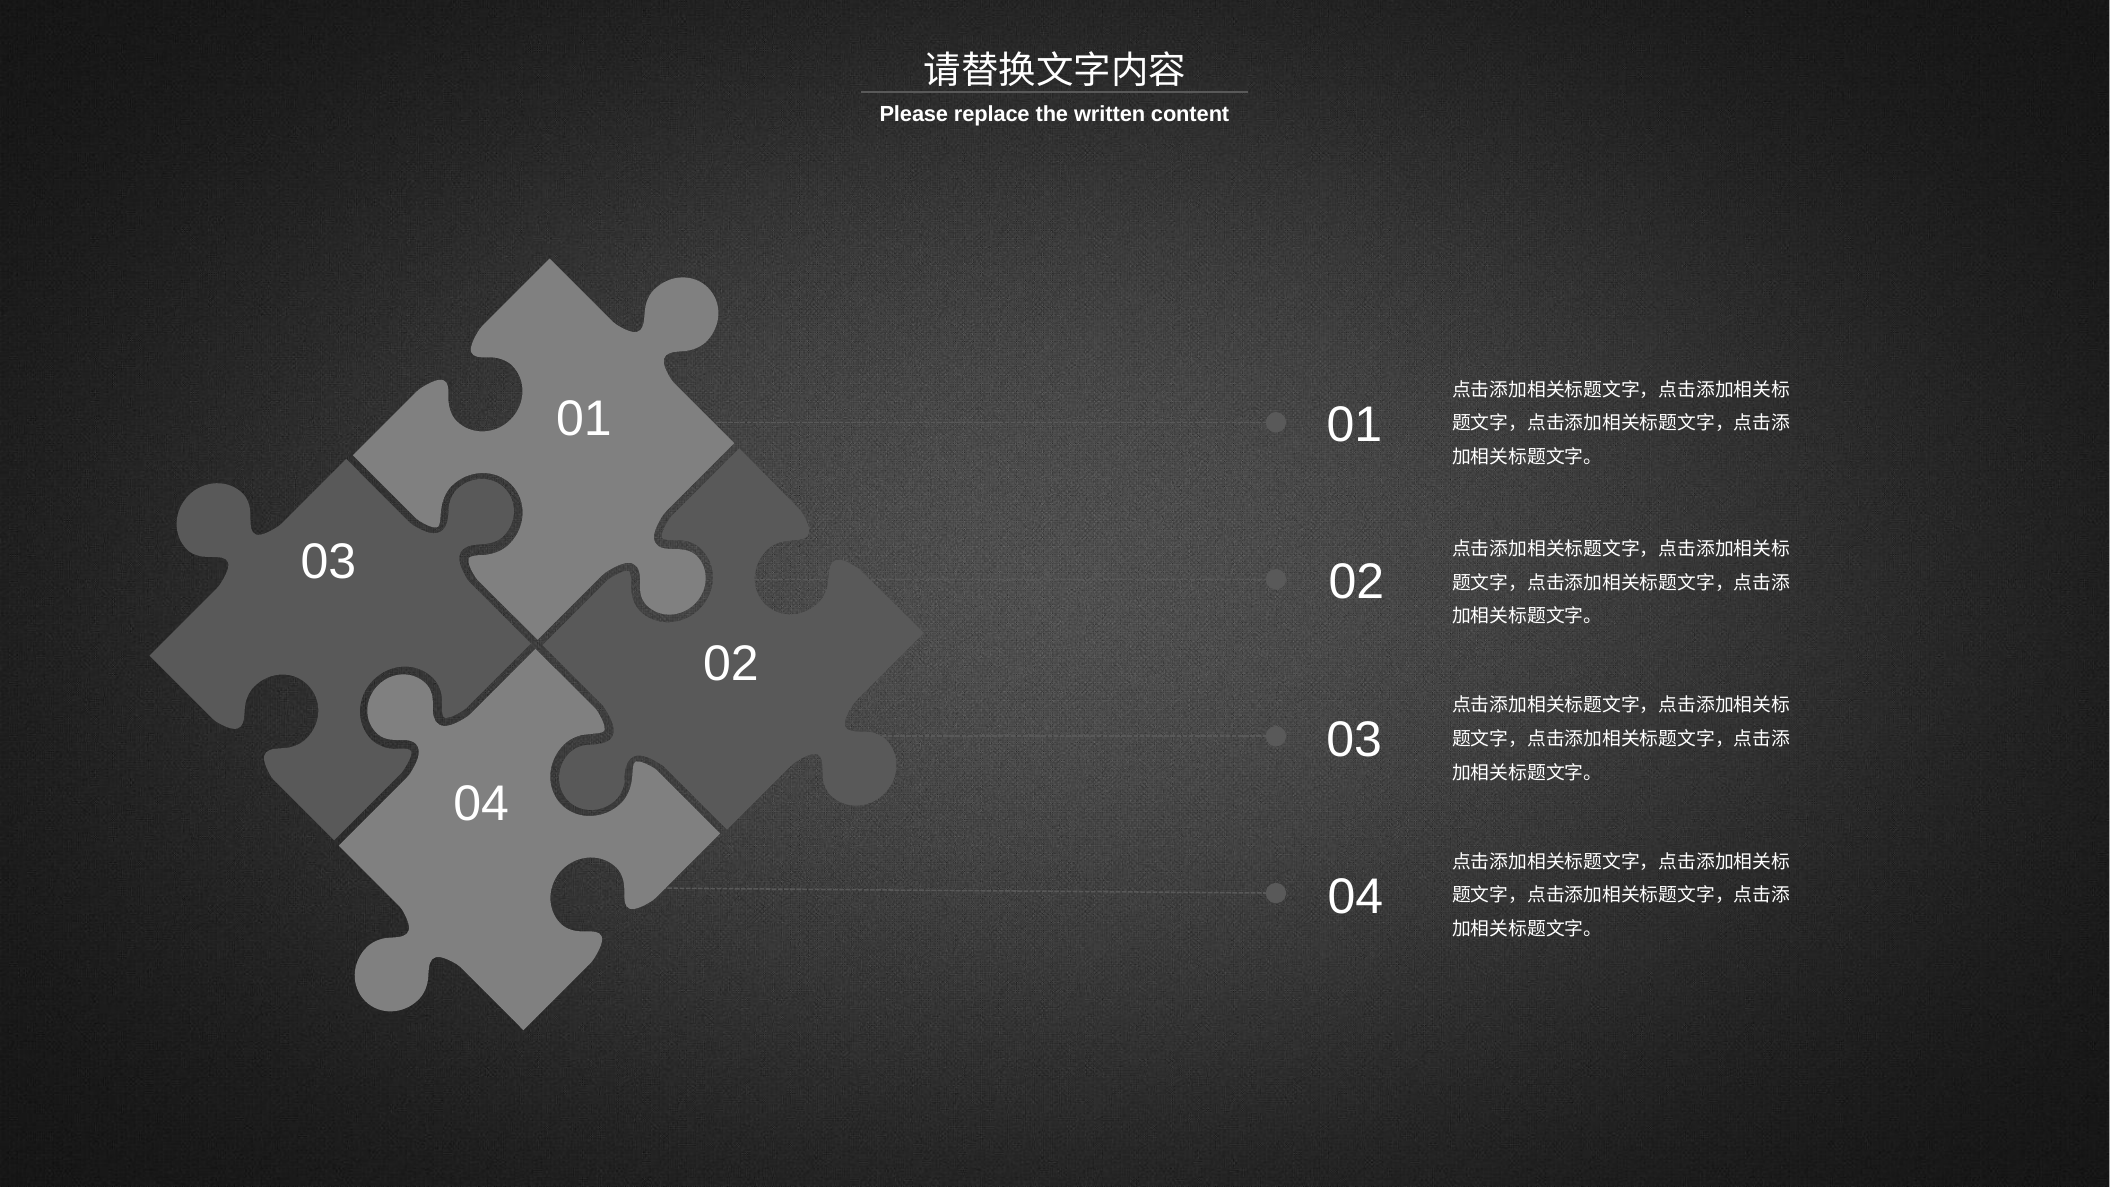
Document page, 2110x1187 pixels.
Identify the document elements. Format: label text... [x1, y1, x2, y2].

text_box 请替换文字内容 [908, 93, 1201, 99]
text_box 点击添加相关标题文字，点击添加相关标题文字，点击添加相关标题文字，点击添加相关标题文字。 [1437, 674, 1816, 791]
text_box 请替换文字内容 [908, 39, 1201, 91]
text_box 01 [1311, 383, 1398, 459]
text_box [157, 413, 527, 761]
text_box 04 [1312, 856, 1399, 931]
text_box Please replace the written content [864, 93, 1245, 133]
picture [0, 0, 2110, 1187]
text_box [421, 273, 792, 621]
text_box 02 [1313, 541, 1400, 616]
text_box 03 [1311, 698, 1397, 774]
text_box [545, 528, 917, 876]
text_box 点击添加相关标题文字，点击添加相关标题文字，点击添加相关标题文字，点击添加相关标题文字。 [1437, 518, 1816, 635]
text_box 点击添加相关标题文字，点击添加相关标题文字，点击添加相关标题文字，点击添加相关标题文字。 [1437, 358, 1816, 475]
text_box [652, 887, 1276, 894]
text_box 点击添加相关标题文字，点击添加相关标题文字，点击添加相关标题文字，点击添加相关标题文字。 [1437, 830, 1816, 947]
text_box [282, 668, 652, 1015]
